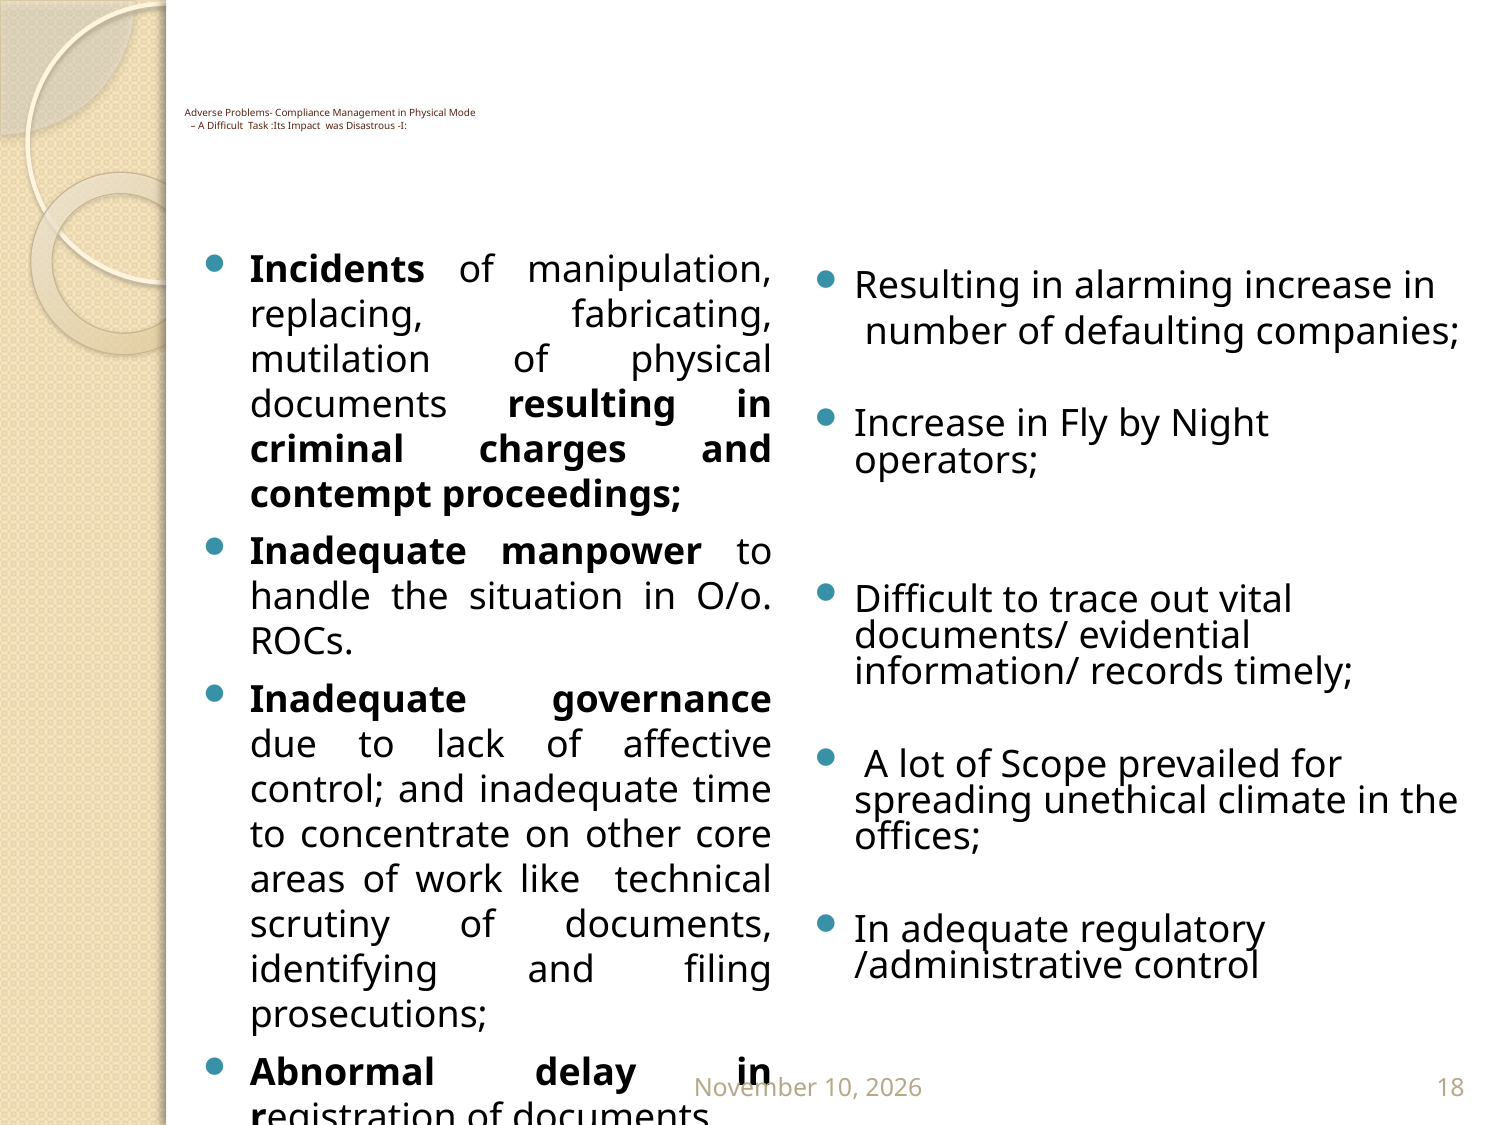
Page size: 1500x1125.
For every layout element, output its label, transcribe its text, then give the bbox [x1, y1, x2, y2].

title Adverse Problems- Compliance Management in Physical Mode – A Difficult Task :Its Impact was Disastrous -I: [165, 0, 1500, 250]
list Resulting in alarming increase in number of defaulting companies; Increase in Fly by Night operators; Difficult to trace out vital documents/ evidential information/ records timely; A lot of Scope prevailed for spreading unethical climate in the offices; In adequate regulatory /administrative control [788, 164, 1476, 1040]
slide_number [587, 1034, 938, 1113]
slide_number 18 [1413, 1034, 1488, 1113]
list Incidents of manipulation, replacing, fabricating, mutilation of physical documents resulting in criminal charges and contempt proceedings; Inadequate manpower to handle the situation in O/o. ROCs. Inadequate governance due to lack of affective control; and inadequate time to concentrate on other core areas of work like technical scrutiny of documents, identifying and filing prosecutions; Abnormal delay in registration of documents. [174, 237, 788, 1050]
